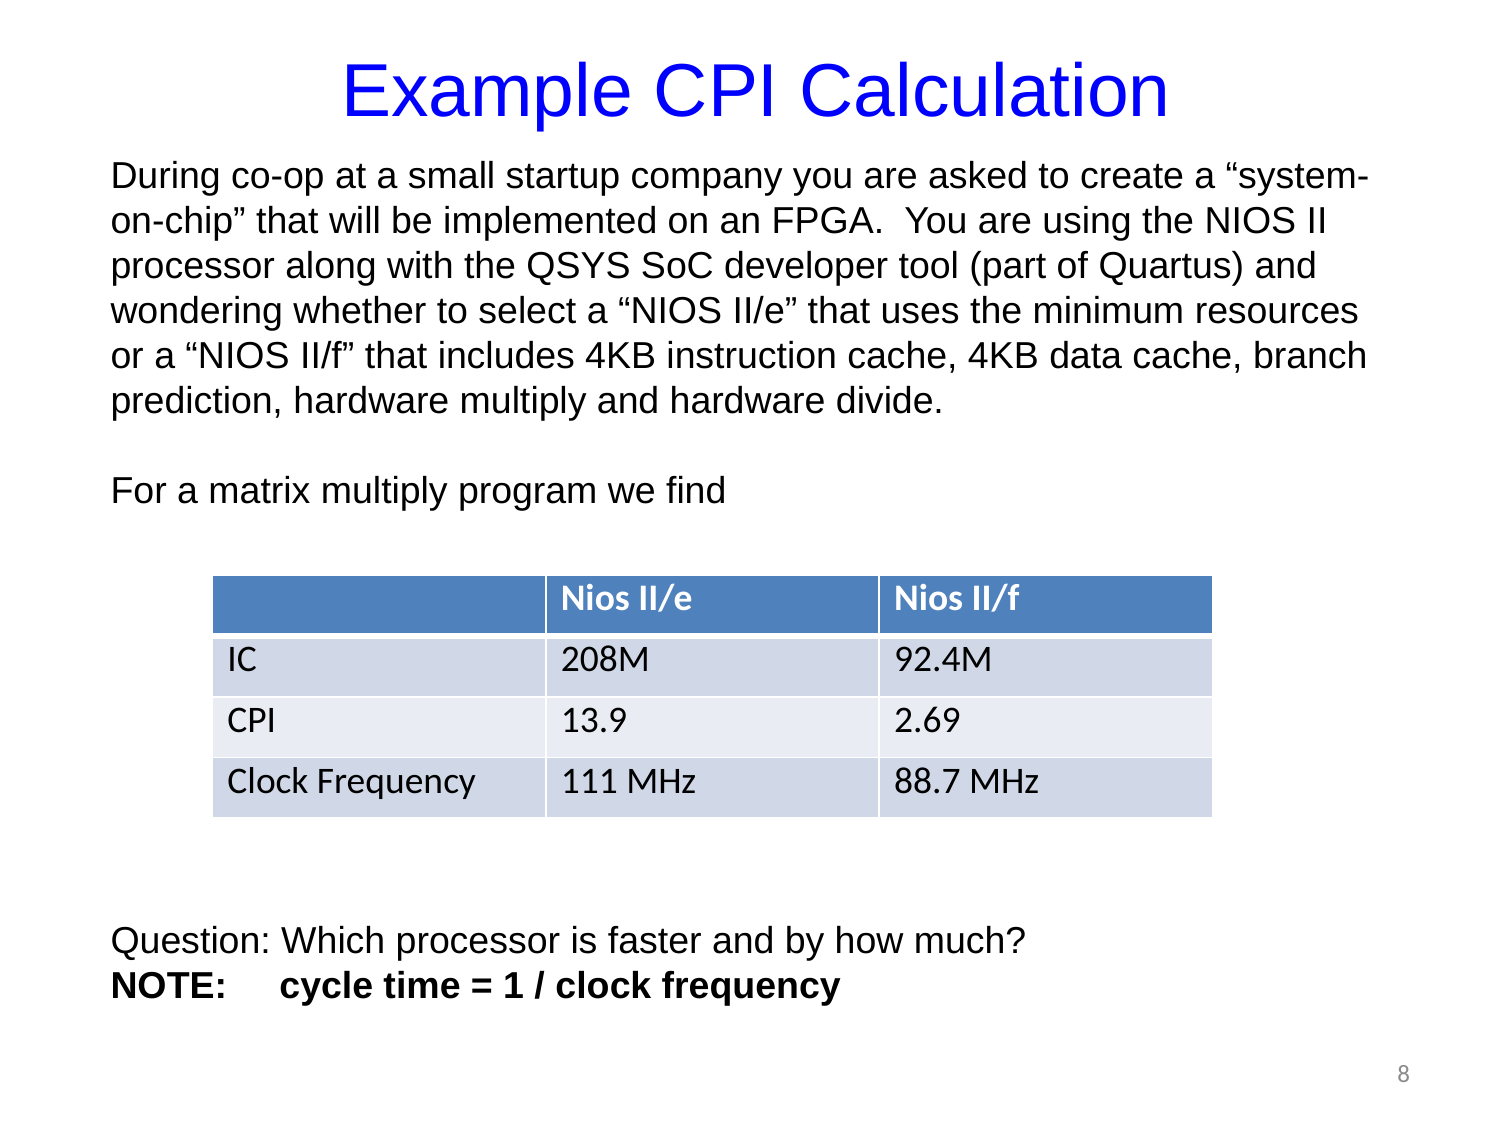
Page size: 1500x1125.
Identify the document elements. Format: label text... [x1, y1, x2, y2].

table_cell 111 MHz [547, 758, 878, 817]
table_header [213, 576, 545, 633]
table_cell Clock Frequency [213, 758, 545, 817]
table_cell 2.69 [880, 698, 1212, 757]
table_cell IC [213, 639, 545, 696]
table_cell 92.4M [880, 639, 1212, 696]
table_cell 88.7 MHz [880, 758, 1212, 817]
text_box During co-op at a small startup company you are asked to create a “system-on-chip” that will be implemented on an FPGA. You are using the NIOS II processor along with the QSYS SoC developer tool (part of Quartus) and wondering whether to select a “NIOS II/e” that uses the minimum resources or a “NIOS II/f” that includes 4KB instruction cache, 4KB data cache, branch prediction, hardware multiply and hardware divide. For a matrix multiply program we find Question: Which processor is faster and by how much? NOTE: cycle time = 1 / clock frequency [95, 144, 1400, 1059]
table_cell 208M [547, 639, 878, 696]
title Example CPI Calculation [87, 9, 1425, 163]
table_cell CPI [213, 698, 545, 757]
table_header Nios II/f [880, 576, 1212, 633]
table_cell 13.9 [547, 698, 878, 757]
table_header Nios II/e [547, 576, 878, 633]
slide_number 8 [1074, 1042, 1425, 1103]
